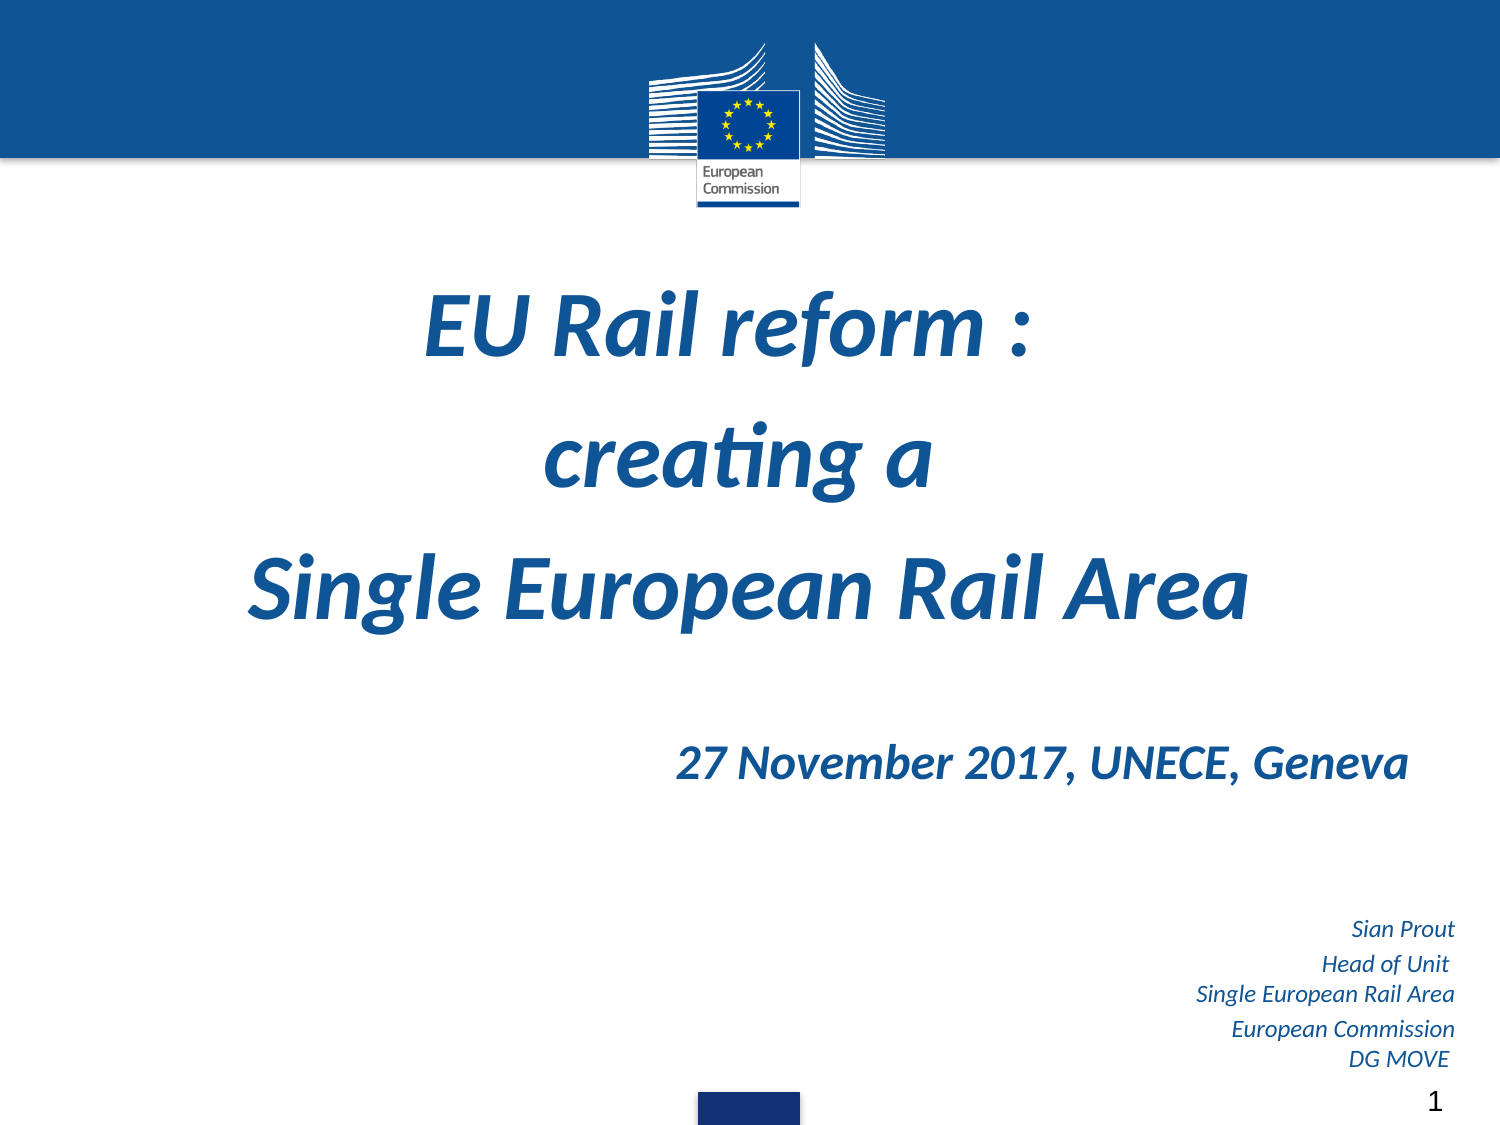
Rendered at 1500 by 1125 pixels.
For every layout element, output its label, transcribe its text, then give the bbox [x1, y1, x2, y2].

list Sian Prout Head of Unit Single European Rail Area European Commission DG MOVE [147, 905, 1471, 1094]
picture [649, 42, 885, 208]
slide_number 1 [1108, 1074, 1459, 1125]
list EU Rail reform : creating a Single European Rail Area 27 November 2017, UNECE, Geneva [75, 255, 1425, 835]
